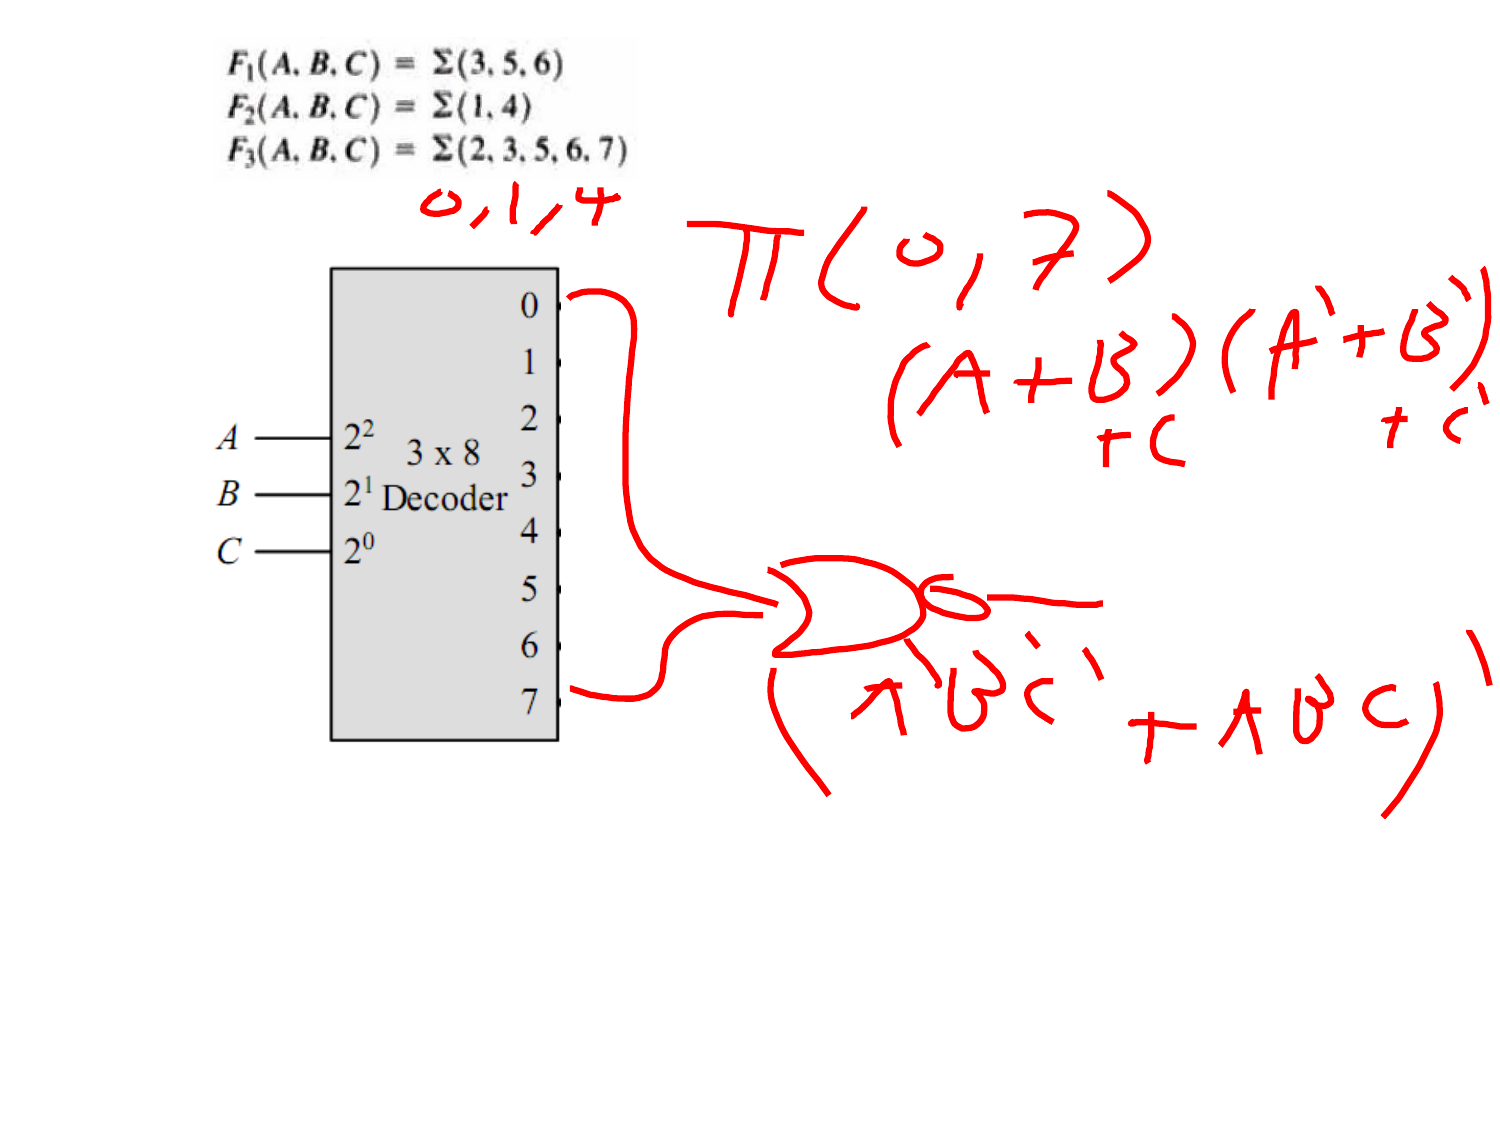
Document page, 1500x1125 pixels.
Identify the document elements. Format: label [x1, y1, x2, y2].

picture [199, 224, 423, 765]
picture [212, 37, 638, 181]
text_box [423, 182, 1490, 818]
